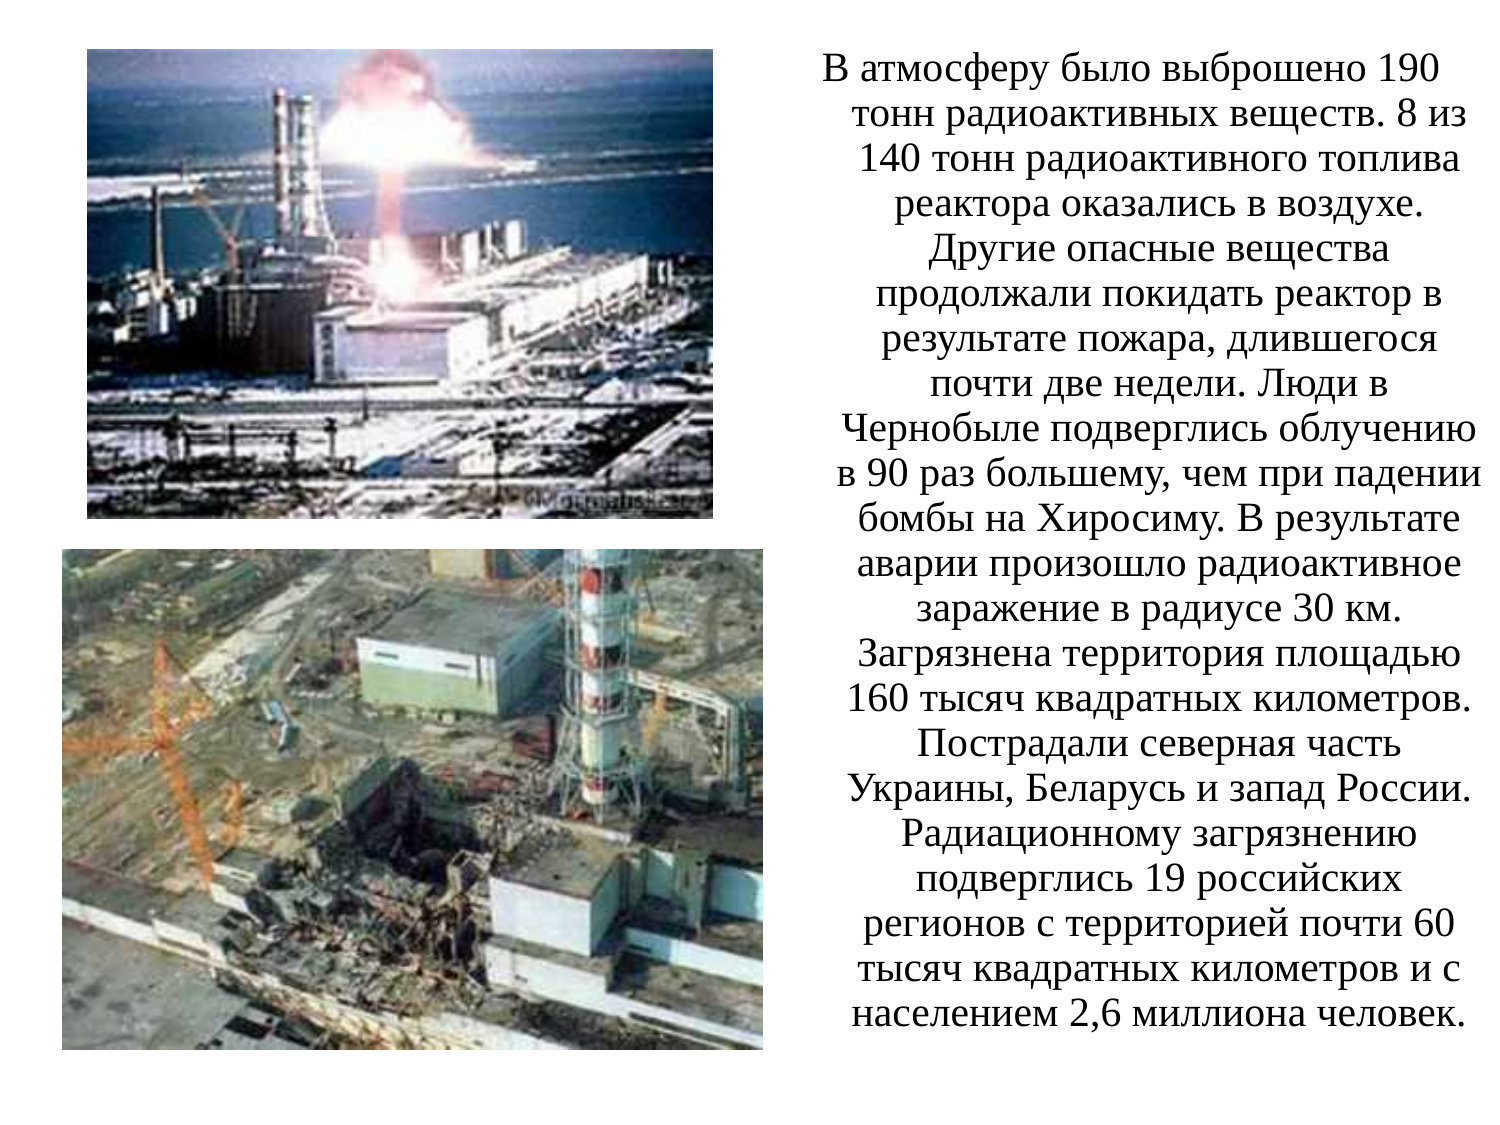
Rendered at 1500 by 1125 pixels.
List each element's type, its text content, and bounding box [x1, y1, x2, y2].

list В атмосферу было выброшено 190 тонн радиоактивных веществ. 8 из 140 тонн радиоактивного топлива реактора оказались в воздухе. Другие опасные вещества продолжали покидать реактор в результате пожара, длившегося почти две недели. Люди в Чернобыле подверглись облучению в 90 раз большему, чем при падении бомбы на Хиросиму. В результате аварии произошло радиоактивное заражение в радиусе 30 км. Загрязнена территория площадью 160 тысяч квадратных километров. Пострадали северная часть Украины, Беларусь и запад России. Радиационному загрязнению подверглись 19 российских регионов с территорией почти 60 тысяч квадратных километров и с населением 2,6 миллиона человек. [762, 37, 1500, 1088]
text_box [87, 49, 713, 519]
picture [62, 549, 763, 1050]
